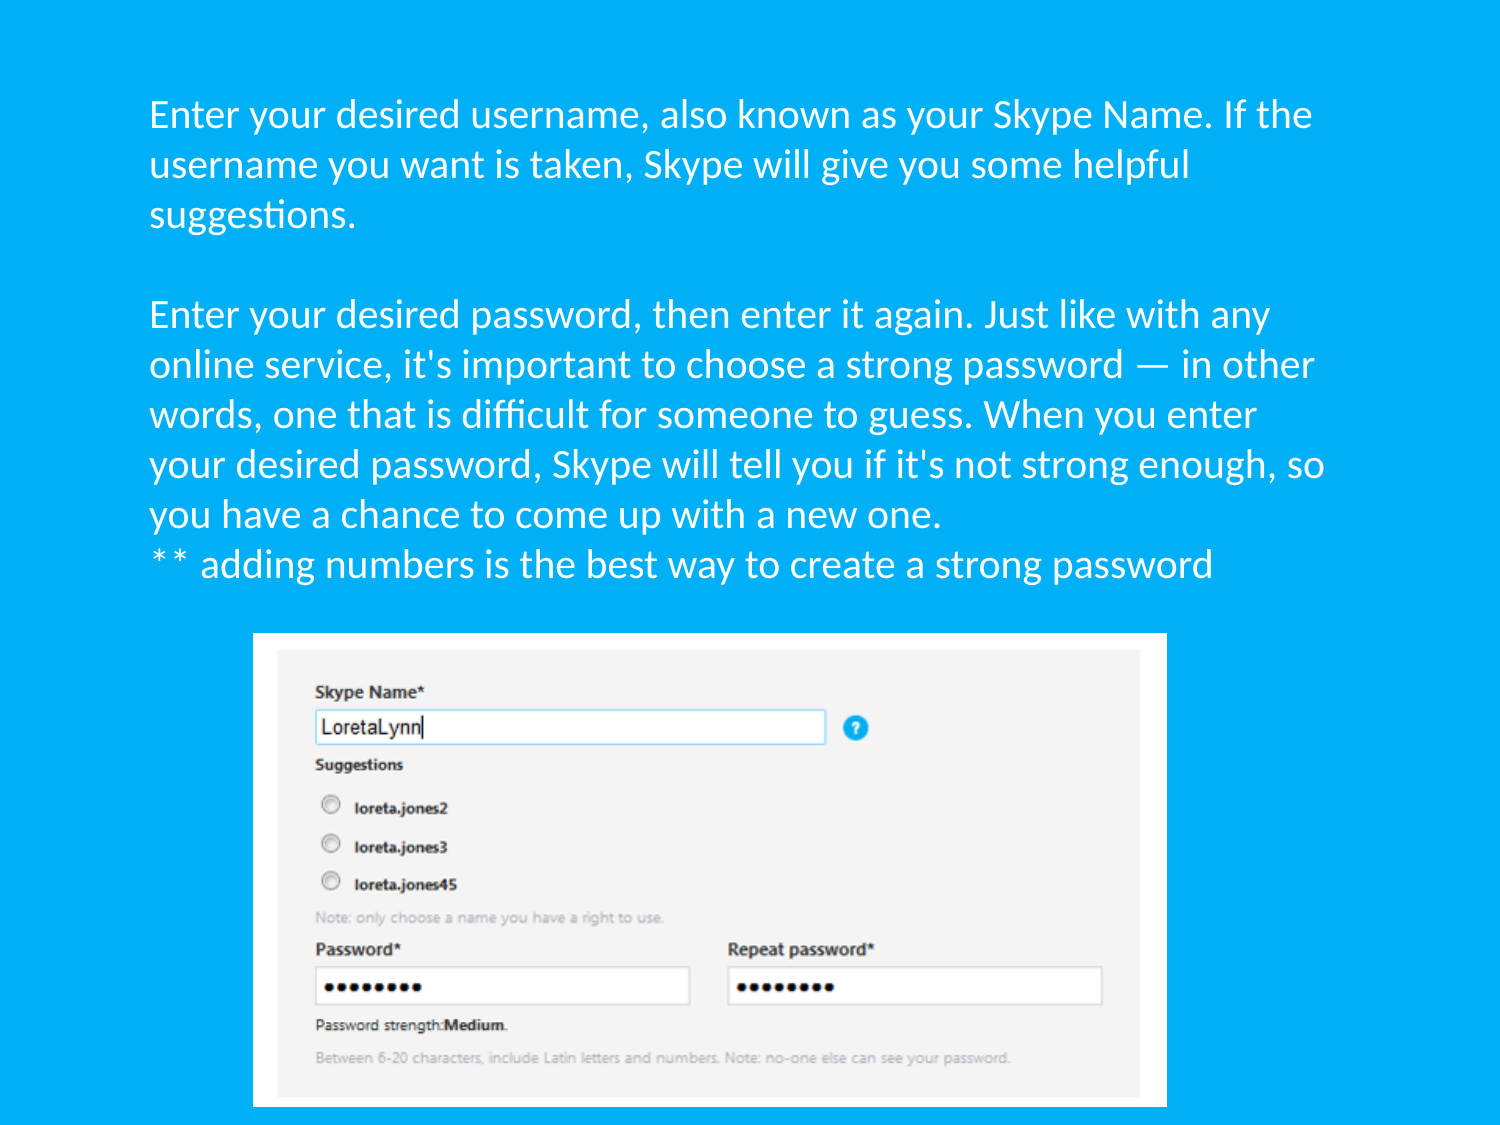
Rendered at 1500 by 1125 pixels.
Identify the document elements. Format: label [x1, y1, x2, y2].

picture [758, 508, 773, 528]
picture [621, 109, 638, 128]
picture [1128, 159, 1132, 184]
picture [341, 458, 352, 478]
picture [878, 358, 888, 377]
picture [494, 400, 523, 427]
picture [578, 358, 593, 378]
picture [275, 408, 293, 428]
picture [708, 108, 725, 128]
picture [349, 158, 366, 178]
picture [728, 500, 733, 527]
picture [600, 400, 611, 427]
picture [152, 208, 163, 228]
picture [870, 421, 886, 435]
picture [328, 559, 332, 577]
picture [952, 552, 963, 578]
picture [896, 321, 912, 335]
picture [863, 352, 873, 378]
picture [788, 358, 804, 378]
picture [663, 459, 690, 477]
picture [442, 508, 458, 528]
picture [547, 109, 551, 127]
picture [245, 508, 260, 528]
picture [1138, 409, 1148, 428]
picture [293, 309, 302, 328]
picture [461, 558, 473, 578]
picture [1022, 308, 1034, 328]
picture [215, 359, 219, 377]
picture [921, 359, 930, 377]
picture [190, 208, 205, 220]
picture [210, 208, 225, 220]
picture [669, 559, 696, 577]
picture [448, 559, 452, 577]
picture [839, 109, 848, 127]
picture [1090, 459, 1094, 477]
picture [255, 550, 260, 577]
picture [1132, 119, 1140, 128]
picture [852, 159, 867, 177]
picture [293, 109, 302, 128]
picture [818, 358, 833, 378]
picture [163, 159, 167, 177]
picture [433, 158, 446, 177]
picture [547, 409, 557, 428]
picture [699, 409, 703, 427]
picture [251, 109, 266, 134]
picture [189, 158, 206, 178]
picture [764, 309, 768, 327]
picture [915, 359, 920, 377]
picture [1037, 302, 1047, 328]
picture [618, 458, 629, 478]
picture [193, 102, 203, 128]
picture [909, 558, 922, 577]
picture [304, 408, 314, 427]
picture [863, 552, 874, 578]
picture [228, 108, 238, 127]
picture [746, 552, 757, 578]
picture [883, 108, 895, 128]
picture [636, 409, 640, 427]
picture [968, 559, 972, 577]
picture [424, 508, 437, 528]
picture [1111, 471, 1127, 485]
picture [784, 302, 795, 328]
picture [564, 352, 575, 378]
picture [564, 508, 573, 527]
picture [795, 509, 804, 527]
picture [244, 558, 255, 578]
picture [1054, 109, 1058, 134]
picture [589, 550, 593, 577]
picture [247, 169, 255, 178]
picture [476, 400, 480, 427]
picture [463, 408, 474, 428]
picture [595, 109, 616, 127]
picture [298, 409, 302, 427]
picture [180, 209, 184, 227]
picture [745, 458, 761, 478]
picture [1280, 109, 1289, 127]
picture [441, 308, 452, 328]
picture [833, 109, 838, 127]
picture [250, 208, 261, 228]
picture [531, 308, 543, 328]
picture [810, 558, 820, 577]
picture [704, 158, 720, 184]
picture [238, 450, 254, 478]
picture [631, 509, 636, 527]
picture [798, 308, 815, 328]
picture [1024, 458, 1035, 478]
picture [1166, 302, 1177, 328]
picture [876, 319, 885, 328]
picture [633, 458, 650, 478]
picture [610, 558, 626, 578]
picture [891, 409, 900, 428]
picture [360, 308, 376, 328]
picture [1185, 108, 1201, 128]
picture [333, 208, 344, 228]
picture [204, 409, 208, 427]
picture [1117, 350, 1121, 377]
picture [871, 408, 886, 420]
picture [646, 152, 660, 178]
picture [193, 302, 203, 328]
picture [683, 159, 699, 184]
picture [1097, 459, 1106, 477]
picture [515, 308, 526, 328]
picture [407, 108, 417, 127]
picture [950, 109, 960, 128]
picture [283, 508, 299, 528]
picture [1076, 150, 1081, 177]
picture [193, 509, 202, 528]
picture [215, 459, 219, 477]
picture [986, 302, 995, 328]
picture [848, 358, 860, 378]
picture [1253, 309, 1269, 334]
picture [151, 509, 166, 534]
picture [288, 208, 306, 228]
picture [407, 308, 417, 327]
picture [1026, 571, 1040, 583]
picture [780, 108, 798, 128]
picture [1044, 159, 1061, 178]
picture [486, 508, 503, 528]
picture [666, 150, 679, 177]
picture [353, 450, 357, 477]
picture [878, 308, 891, 327]
picture [181, 359, 190, 377]
picture [712, 502, 722, 528]
picture [319, 408, 335, 428]
picture [688, 358, 701, 378]
picture [528, 359, 546, 378]
picture [961, 109, 965, 127]
picture [557, 558, 574, 578]
picture [1081, 300, 1094, 327]
picture [415, 458, 426, 478]
picture [496, 308, 509, 327]
picture [933, 408, 945, 428]
picture [1183, 459, 1201, 478]
picture [189, 221, 205, 235]
picture [594, 558, 605, 578]
picture [431, 458, 443, 478]
picture [704, 409, 713, 427]
picture [759, 109, 763, 127]
picture [249, 158, 261, 177]
picture [1170, 109, 1179, 127]
picture [869, 509, 887, 528]
picture [485, 109, 489, 127]
picture [1224, 408, 1241, 428]
picture [1098, 308, 1114, 328]
picture [405, 550, 410, 577]
picture [529, 408, 542, 428]
picture [675, 409, 693, 428]
picture [232, 158, 241, 177]
picture [612, 308, 623, 328]
picture [919, 159, 937, 178]
picture [820, 308, 830, 327]
picture [312, 209, 317, 227]
picture [260, 458, 276, 478]
picture [338, 108, 349, 128]
picture [621, 509, 630, 528]
picture [972, 108, 982, 127]
picture [899, 509, 908, 527]
picture [420, 109, 437, 128]
picture [973, 158, 985, 178]
picture [283, 558, 292, 577]
picture [479, 308, 490, 328]
picture [153, 102, 167, 127]
picture [1206, 459, 1216, 478]
picture [963, 458, 973, 477]
picture [474, 309, 478, 334]
picture [577, 402, 588, 428]
picture [1224, 359, 1242, 378]
picture [957, 459, 961, 477]
picture [303, 109, 308, 127]
picture [774, 409, 778, 427]
picture [1076, 569, 1085, 578]
picture [239, 408, 251, 428]
picture [1001, 309, 1010, 328]
picture [531, 152, 542, 178]
picture [772, 358, 784, 378]
picture [153, 302, 167, 327]
picture [742, 308, 759, 328]
picture [496, 558, 508, 578]
picture [1159, 108, 1168, 127]
picture [1067, 458, 1085, 478]
picture [1106, 102, 1126, 127]
picture [264, 509, 279, 527]
picture [303, 309, 308, 327]
picture [927, 109, 945, 128]
picture [1074, 108, 1091, 128]
picture [473, 109, 483, 128]
picture [410, 509, 419, 527]
picture [1025, 577, 1036, 585]
picture [643, 352, 653, 378]
picture [795, 409, 812, 428]
picture [813, 458, 830, 478]
picture [874, 450, 885, 477]
picture [1169, 459, 1178, 477]
picture [1096, 158, 1113, 178]
picture [447, 459, 473, 477]
picture [751, 409, 769, 428]
picture [170, 508, 187, 528]
picture [1078, 558, 1091, 577]
picture [613, 408, 631, 428]
picture [907, 452, 917, 478]
picture [912, 408, 928, 428]
picture [750, 358, 767, 378]
picture [411, 559, 421, 578]
picture [404, 402, 415, 428]
picture [236, 359, 253, 378]
picture [937, 558, 949, 578]
picture [676, 309, 685, 327]
picture [338, 308, 349, 328]
picture [438, 408, 450, 428]
picture [657, 358, 674, 378]
picture [523, 450, 528, 477]
picture [978, 459, 996, 478]
picture [844, 558, 859, 578]
picture [474, 359, 478, 377]
picture [350, 300, 354, 327]
picture [946, 309, 951, 327]
picture [987, 369, 995, 378]
picture [554, 452, 569, 478]
picture [402, 159, 428, 177]
picture [517, 508, 530, 528]
picture [716, 409, 725, 427]
picture [506, 158, 518, 178]
picture [1010, 558, 1019, 577]
picture [771, 309, 780, 327]
picture [300, 158, 316, 178]
picture [631, 558, 642, 578]
picture [1015, 100, 1029, 127]
picture [151, 459, 166, 484]
picture [381, 308, 393, 328]
picture [453, 159, 458, 177]
picture [760, 558, 778, 578]
picture [1162, 159, 1171, 178]
picture [396, 458, 409, 477]
picture [217, 400, 233, 428]
picture [1073, 409, 1082, 427]
picture [989, 358, 1001, 377]
picture [152, 159, 162, 178]
picture [364, 400, 370, 427]
picture [575, 509, 584, 527]
picture [592, 459, 607, 484]
picture [863, 119, 872, 128]
picture [619, 352, 630, 378]
picture [211, 158, 221, 177]
picture [228, 308, 238, 327]
picture [1200, 358, 1209, 377]
picture [568, 119, 577, 128]
picture [547, 309, 573, 327]
picture [1213, 319, 1221, 328]
picture [865, 108, 878, 127]
picture [364, 358, 381, 378]
picture [1188, 308, 1198, 327]
picture [350, 100, 354, 127]
picture [361, 500, 367, 527]
picture [1240, 309, 1249, 327]
picture [1254, 458, 1264, 477]
picture [307, 458, 317, 477]
picture [1104, 358, 1115, 378]
picture [432, 169, 440, 178]
picture [793, 459, 809, 484]
picture [371, 409, 380, 427]
picture [852, 302, 862, 328]
picture [599, 359, 603, 377]
picture [1294, 109, 1311, 128]
picture [1054, 458, 1064, 477]
picture [781, 409, 790, 427]
picture [1000, 452, 1010, 478]
picture [476, 459, 494, 478]
picture [1153, 109, 1157, 127]
picture [426, 558, 442, 578]
picture [654, 302, 664, 328]
picture [534, 508, 552, 528]
picture [825, 402, 835, 428]
picture [558, 509, 562, 527]
picture [740, 100, 753, 127]
picture [989, 158, 1007, 178]
picture [670, 300, 675, 327]
picture [1147, 150, 1158, 177]
picture [179, 108, 188, 127]
picture [170, 458, 187, 478]
picture [304, 358, 314, 377]
picture [372, 159, 381, 178]
picture [414, 352, 425, 378]
picture [313, 508, 328, 528]
picture [453, 100, 457, 127]
picture [1194, 558, 1205, 578]
picture [267, 358, 278, 378]
picture [1235, 100, 1245, 127]
picture [839, 408, 856, 428]
picture [731, 452, 741, 478]
picture [1228, 458, 1243, 470]
picture [1214, 308, 1227, 327]
picture [574, 450, 588, 477]
picture [207, 308, 223, 328]
picture [1068, 358, 1086, 378]
picture [659, 408, 671, 428]
picture [395, 469, 403, 478]
picture [558, 409, 562, 427]
picture [551, 358, 561, 377]
picture [576, 308, 594, 328]
picture [728, 358, 746, 378]
picture [734, 509, 743, 527]
picture [566, 150, 580, 177]
picture [952, 309, 961, 327]
picture [897, 308, 912, 320]
picture [809, 508, 826, 528]
picture [915, 319, 924, 328]
picture [917, 308, 930, 327]
picture [1206, 550, 1210, 577]
picture [765, 108, 775, 127]
picture [1059, 108, 1070, 128]
picture [181, 408, 199, 428]
picture [1261, 350, 1267, 377]
picture [480, 359, 501, 377]
picture [900, 159, 916, 184]
picture [513, 358, 524, 378]
picture [718, 559, 733, 584]
picture [835, 459, 845, 478]
picture [892, 509, 896, 527]
picture [870, 158, 887, 178]
picture [908, 109, 924, 134]
picture [971, 358, 982, 378]
picture [1039, 359, 1065, 377]
picture [718, 308, 728, 327]
picture [606, 359, 615, 377]
picture [511, 108, 527, 128]
picture [1025, 558, 1040, 570]
picture [318, 359, 333, 377]
picture [495, 108, 506, 128]
picture [1012, 159, 1016, 177]
picture [931, 458, 942, 478]
picture [381, 108, 393, 128]
picture [730, 408, 747, 428]
picture [792, 559, 805, 578]
picture [966, 359, 970, 384]
picture [320, 459, 337, 478]
picture [1258, 102, 1268, 128]
picture [270, 108, 288, 128]
picture [877, 559, 894, 578]
picture [274, 159, 283, 177]
picture [553, 108, 563, 127]
picture [420, 309, 437, 328]
picture [1169, 408, 1185, 428]
picture [179, 308, 188, 327]
picture [1162, 459, 1166, 477]
picture [507, 359, 512, 384]
picture [1128, 559, 1154, 577]
picture [692, 108, 703, 128]
picture [438, 358, 450, 378]
picture [459, 159, 468, 177]
picture [209, 221, 225, 235]
picture [265, 203, 283, 228]
picture [1227, 471, 1243, 485]
picture [1039, 452, 1049, 478]
picture [1030, 408, 1039, 427]
picture [950, 408, 961, 428]
picture [543, 558, 552, 577]
picture [318, 209, 327, 227]
picture [368, 509, 377, 527]
picture [222, 359, 231, 377]
picture [254, 634, 1166, 1106]
picture [1273, 100, 1279, 127]
picture [151, 359, 169, 378]
picture [690, 308, 707, 328]
picture [1217, 459, 1221, 477]
picture [151, 409, 177, 427]
picture [570, 108, 583, 127]
picture [521, 552, 531, 578]
picture [802, 109, 828, 127]
picture [383, 519, 391, 528]
picture [1197, 409, 1206, 427]
picture [1234, 309, 1239, 327]
picture [590, 508, 606, 528]
picture [613, 459, 617, 484]
picture [1210, 402, 1221, 428]
picture [1133, 158, 1144, 178]
picture [1033, 109, 1048, 134]
picture [1181, 559, 1185, 577]
picture [207, 108, 223, 128]
picture [193, 459, 202, 478]
picture [712, 309, 716, 327]
picture [349, 402, 359, 428]
picture [385, 408, 400, 428]
picture [378, 559, 399, 577]
picture [611, 158, 620, 177]
picture [935, 371, 951, 385]
picture [913, 509, 930, 528]
picture [315, 109, 319, 127]
picture [545, 158, 560, 178]
picture [1182, 300, 1187, 327]
picture [350, 559, 359, 578]
picture [512, 458, 523, 478]
picture [1007, 358, 1018, 378]
picture [1113, 558, 1124, 578]
picture [1044, 408, 1061, 428]
picture [441, 108, 452, 128]
picture [270, 308, 288, 328]
picture [1248, 450, 1253, 477]
picture [891, 359, 909, 378]
picture [643, 508, 659, 534]
picture [1246, 408, 1256, 427]
picture [1128, 309, 1154, 327]
picture [224, 500, 230, 527]
picture [233, 550, 238, 577]
picture [343, 508, 356, 528]
picture [315, 309, 319, 327]
picture [453, 300, 457, 327]
picture [1082, 159, 1091, 177]
picture [713, 358, 722, 377]
picture [1096, 409, 1112, 434]
picture [499, 458, 509, 477]
picture [157, 549, 161, 560]
picture [334, 558, 344, 577]
picture [202, 558, 217, 578]
picture [299, 571, 313, 583]
picture [1268, 359, 1277, 377]
picture [174, 359, 178, 377]
picture [1282, 358, 1298, 378]
picture [942, 159, 952, 178]
picture [995, 102, 1010, 128]
picture [789, 509, 794, 527]
picture [360, 108, 376, 128]
picture [330, 159, 345, 184]
picture [1289, 458, 1301, 478]
picture [901, 409, 906, 427]
picture [281, 458, 292, 478]
picture [824, 158, 839, 170]
picture [231, 509, 240, 527]
picture [725, 158, 741, 178]
picture [673, 509, 699, 527]
picture [473, 152, 483, 178]
picture [1149, 409, 1153, 427]
picture [229, 208, 245, 228]
picture [374, 459, 378, 484]
picture [284, 158, 295, 177]
picture [1066, 409, 1070, 427]
picture [823, 171, 839, 185]
picture [936, 358, 951, 370]
picture [755, 159, 781, 177]
picture [222, 558, 233, 578]
picture [1055, 558, 1071, 584]
picture [1096, 558, 1108, 578]
picture [1134, 108, 1146, 127]
picture [847, 459, 851, 477]
picture [298, 558, 313, 570]
picture [384, 508, 397, 527]
picture [1158, 558, 1176, 578]
picture [1140, 458, 1157, 478]
picture [168, 209, 178, 228]
picture [985, 402, 1019, 427]
picture [1305, 459, 1323, 478]
picture [532, 108, 542, 127]
picture [589, 109, 593, 127]
picture [1112, 458, 1127, 470]
picture [1191, 409, 1196, 427]
picture [1018, 159, 1039, 177]
picture [1023, 358, 1035, 378]
picture [346, 358, 359, 378]
picture [472, 502, 482, 528]
picture [174, 158, 185, 178]
picture [379, 458, 390, 478]
picture [664, 108, 677, 127]
picture [662, 119, 671, 128]
picture [981, 558, 998, 578]
picture [953, 159, 957, 177]
picture [251, 309, 266, 334]
picture [298, 577, 309, 585]
picture [599, 308, 609, 327]
picture [404, 509, 409, 527]
picture [908, 569, 916, 578]
picture [646, 552, 656, 578]
picture [1115, 409, 1133, 428]
picture [823, 558, 840, 578]
picture [1091, 358, 1101, 377]
picture [699, 558, 714, 578]
picture [495, 319, 503, 328]
picture [625, 300, 629, 327]
picture [583, 159, 600, 178]
picture [1246, 352, 1256, 378]
picture [283, 358, 299, 378]
picture [1304, 359, 1308, 377]
picture [372, 559, 376, 577]
picture [830, 509, 856, 527]
